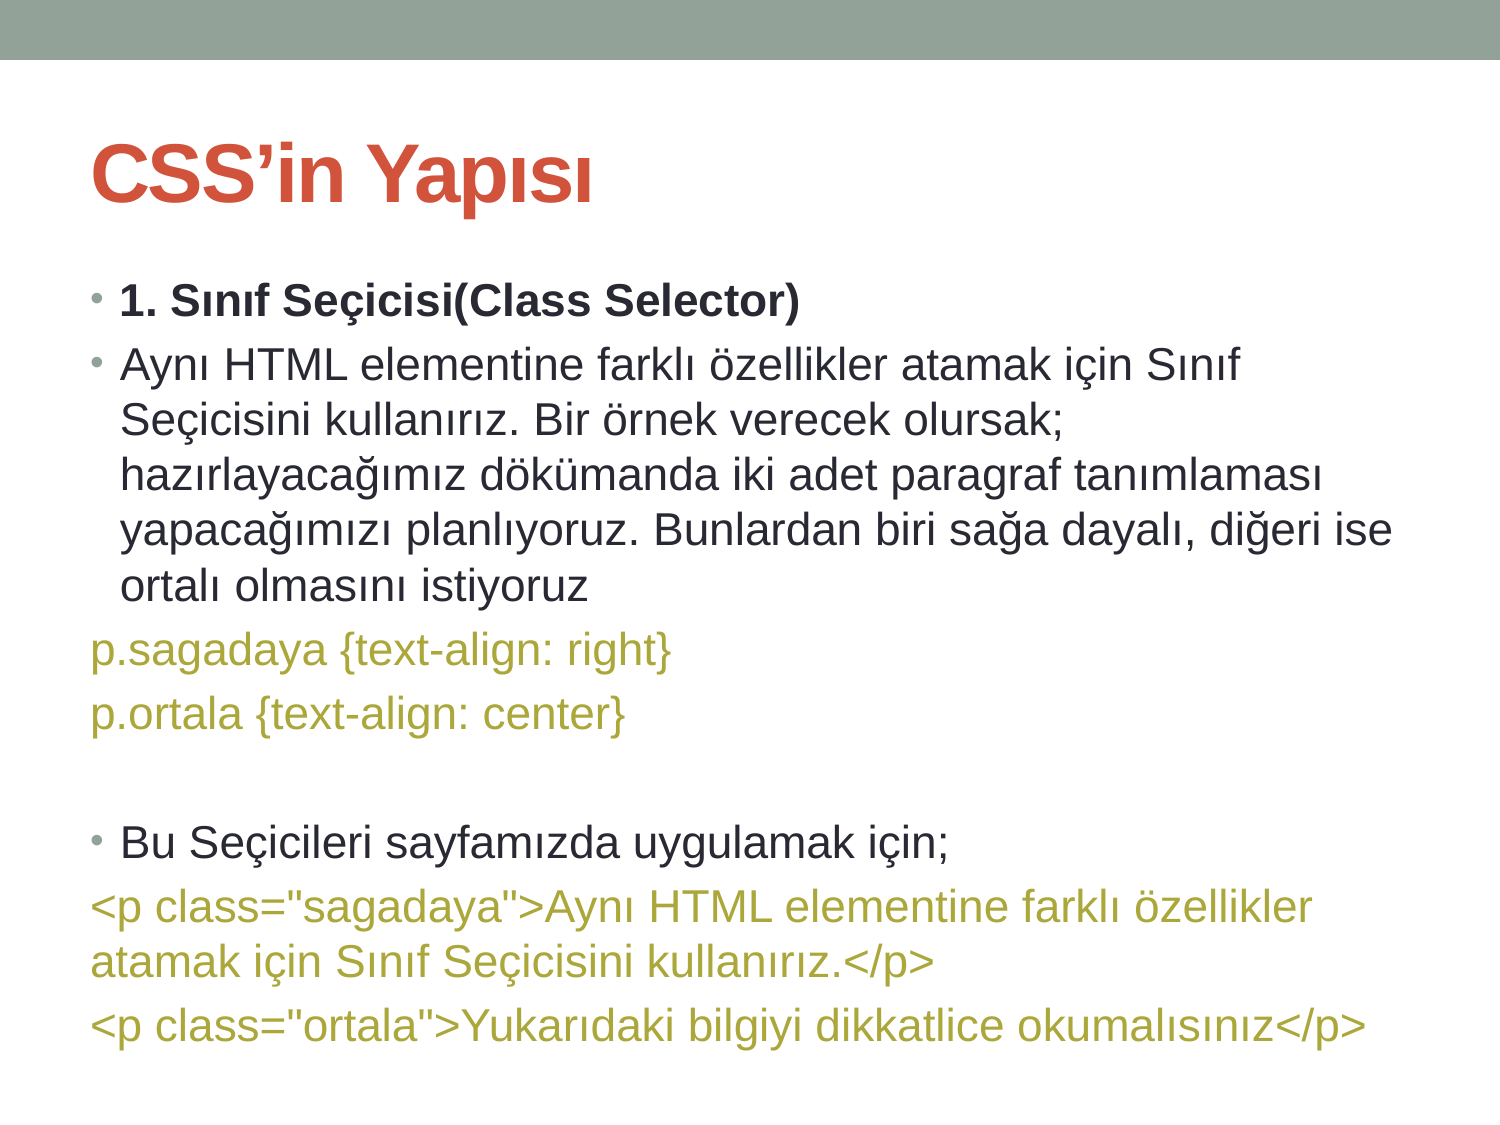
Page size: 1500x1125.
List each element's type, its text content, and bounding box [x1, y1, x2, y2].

list 1. Sınıf Seçicisi(Class Selector) Aynı HTML elementine farklı özellikler atamak için Sınıf Seçicisini kullanırız. Bir örnek verecek olursak; hazırlayacağımız dökümanda iki adet paragraf tanımlaması yapacağımızı planlıyoruz. Bunlardan biri sağa dayalı, diğeri ise ortalı olmasını istiyoruz p.sagadaya {text-align: right} p.ortala {text-align: center} Bu Seçicileri sayfamızda uygulamak için; <p class="sagadaya">Aynı HTML elementine farklı özellikler atamak için Sınıf Seçicisini kullanırız.</p> <p class="ortala">Yukarıdaki bilgiyi dikkatlice okumalısınız</p> [75, 262, 1425, 1063]
title CSS’in Yapısı [75, 87, 1425, 250]
